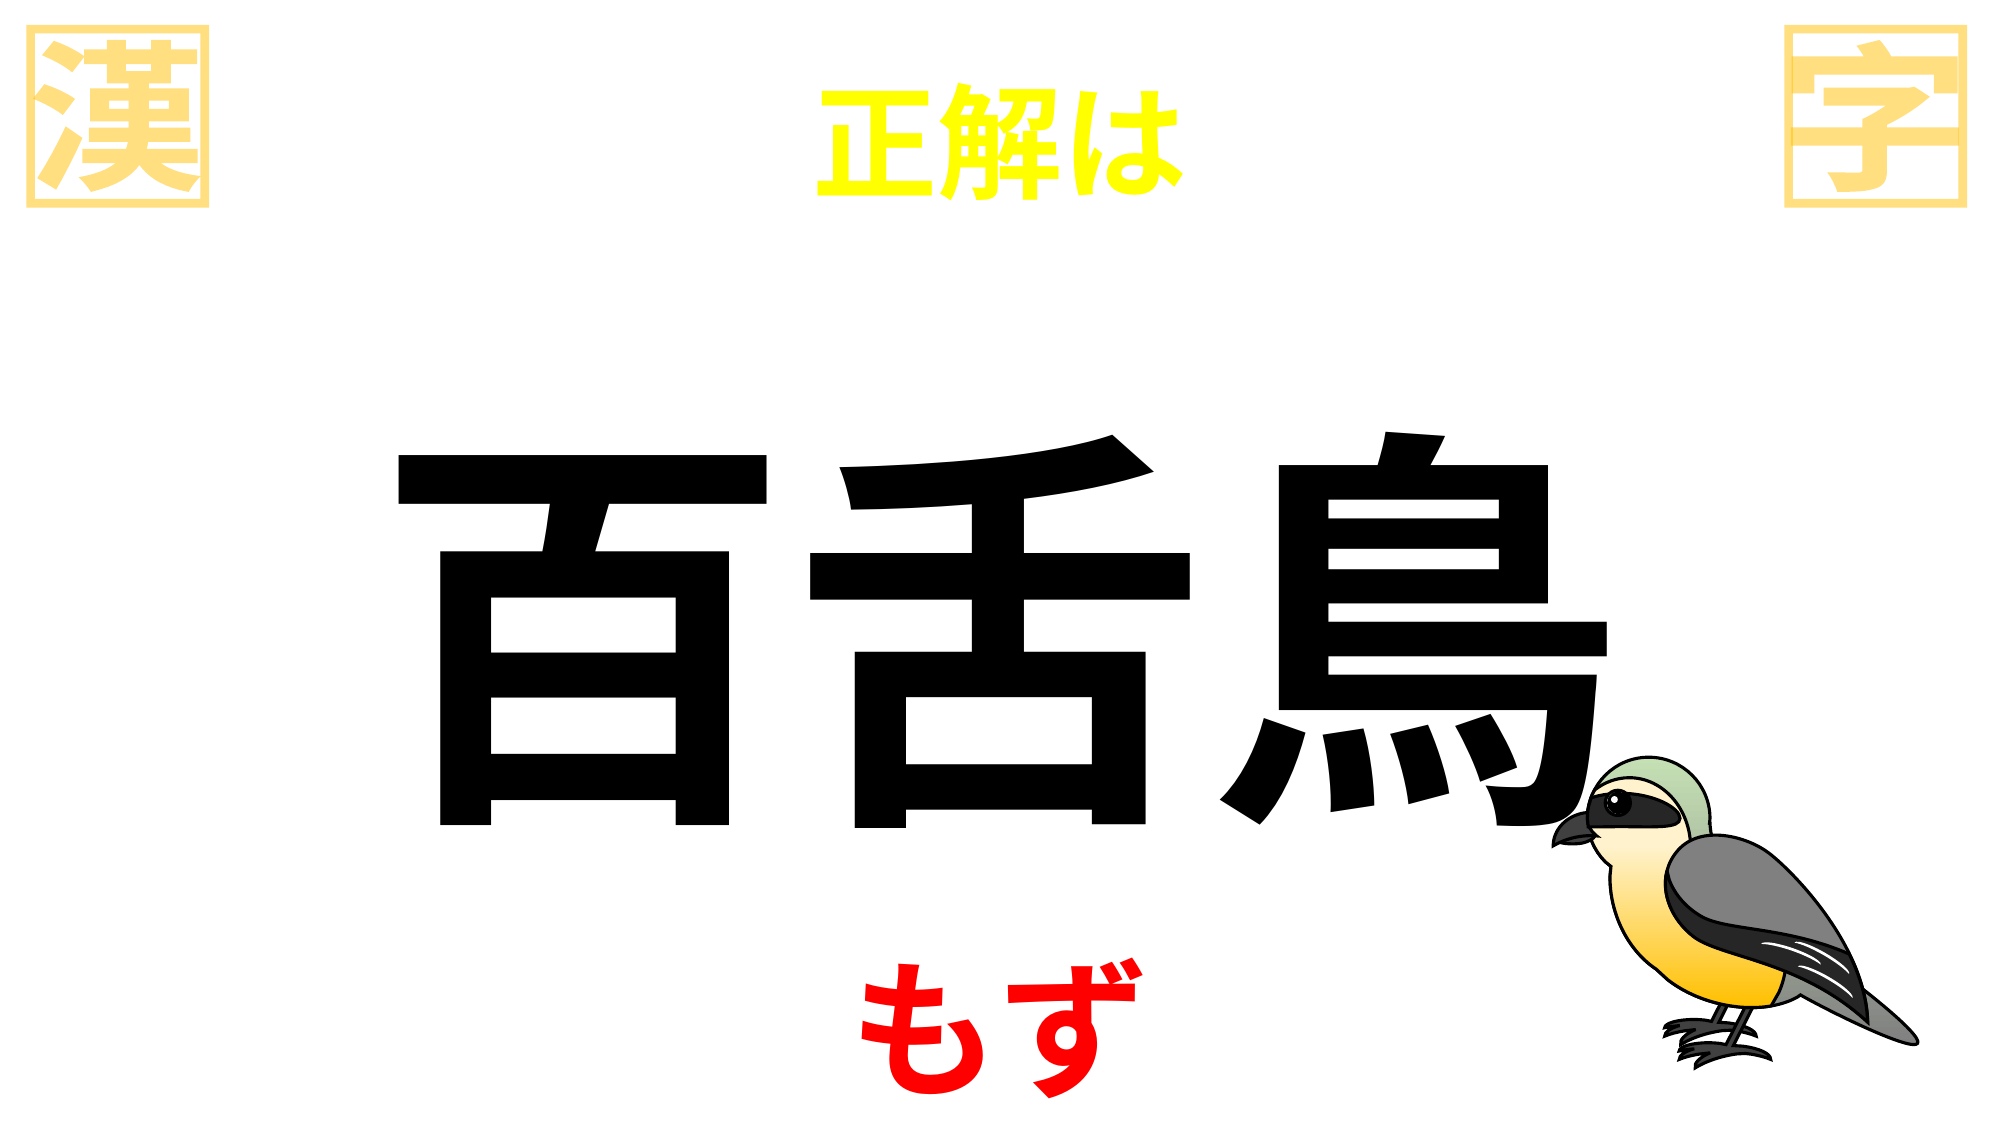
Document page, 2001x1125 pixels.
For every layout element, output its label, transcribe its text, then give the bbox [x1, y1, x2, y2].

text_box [1784, 24, 1968, 208]
text_box もず [0, 928, 2000, 1123]
text_box 百舌鳥 [359, 364, 1640, 880]
text_box 正解は [0, 57, 2000, 222]
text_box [1553, 757, 1918, 1068]
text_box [26, 24, 210, 208]
